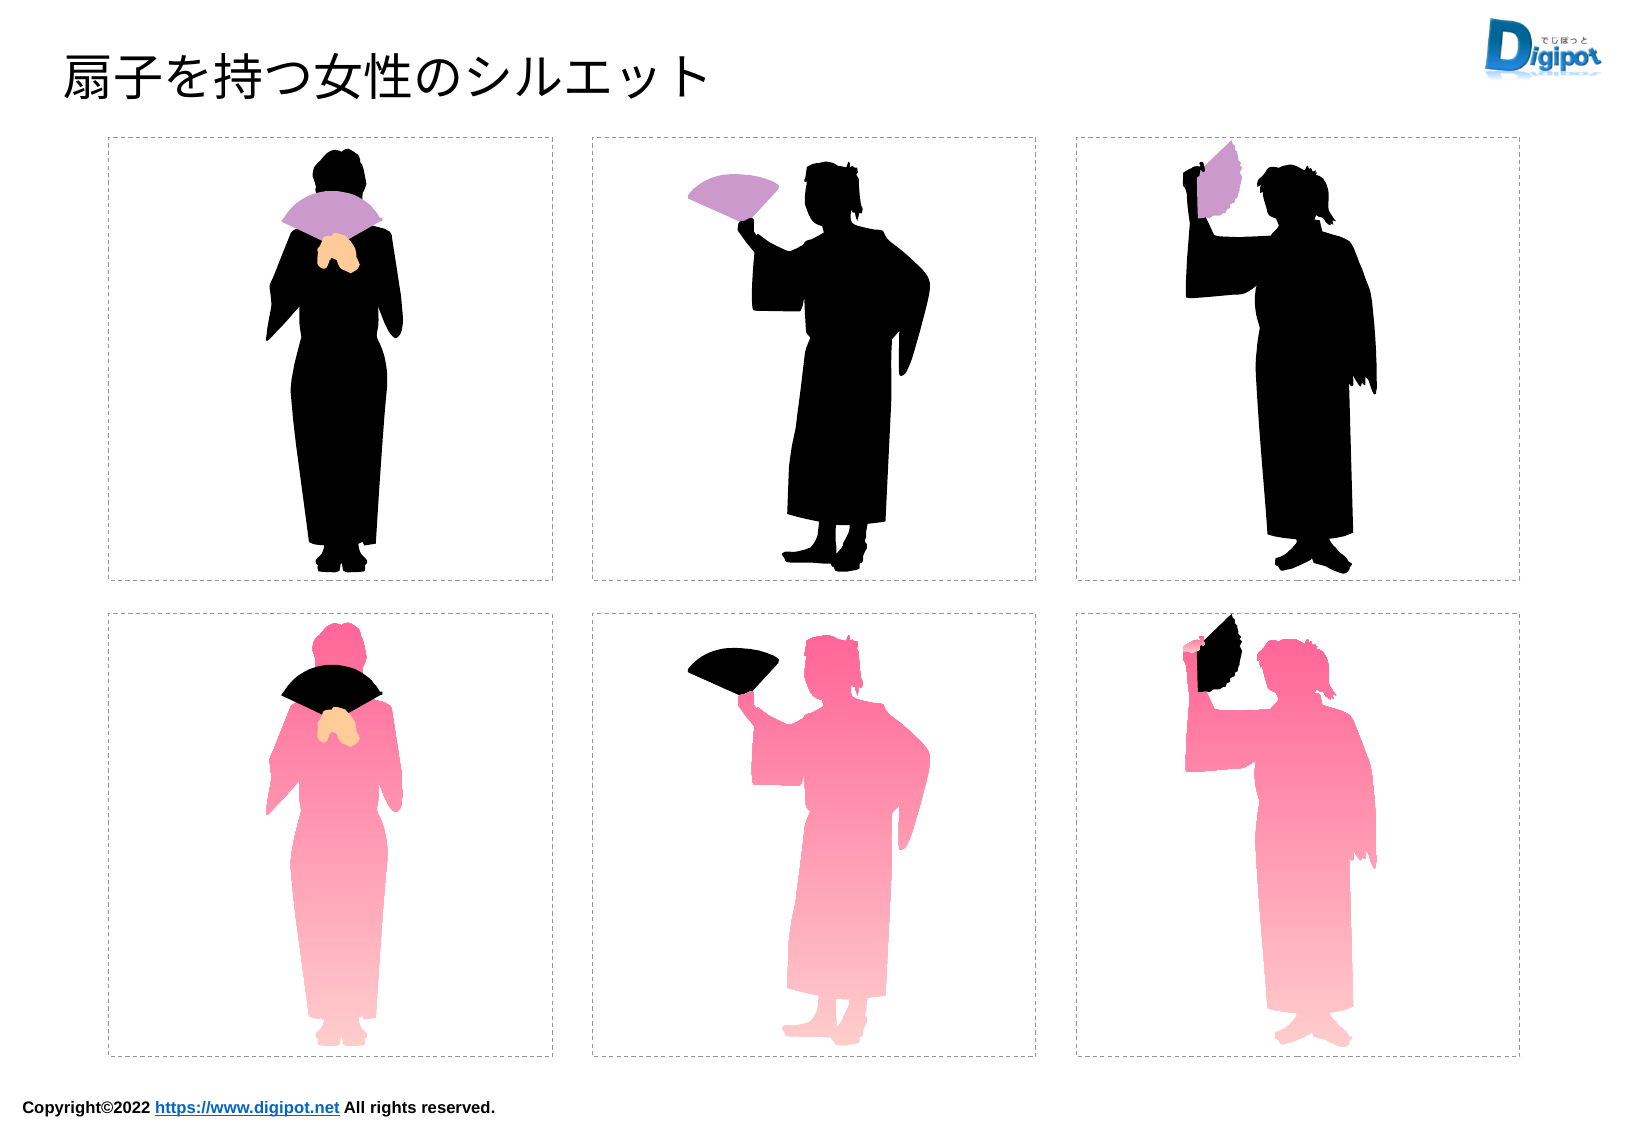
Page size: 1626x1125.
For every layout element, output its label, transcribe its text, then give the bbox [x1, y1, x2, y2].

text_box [1182, 139, 1377, 574]
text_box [266, 148, 403, 573]
text_box 扇子を持つ女性のシルエット [48, 38, 729, 113]
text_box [1182, 613, 1377, 1048]
picture [1485, 18, 1602, 82]
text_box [266, 622, 403, 1047]
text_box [687, 635, 930, 1046]
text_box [687, 161, 930, 572]
